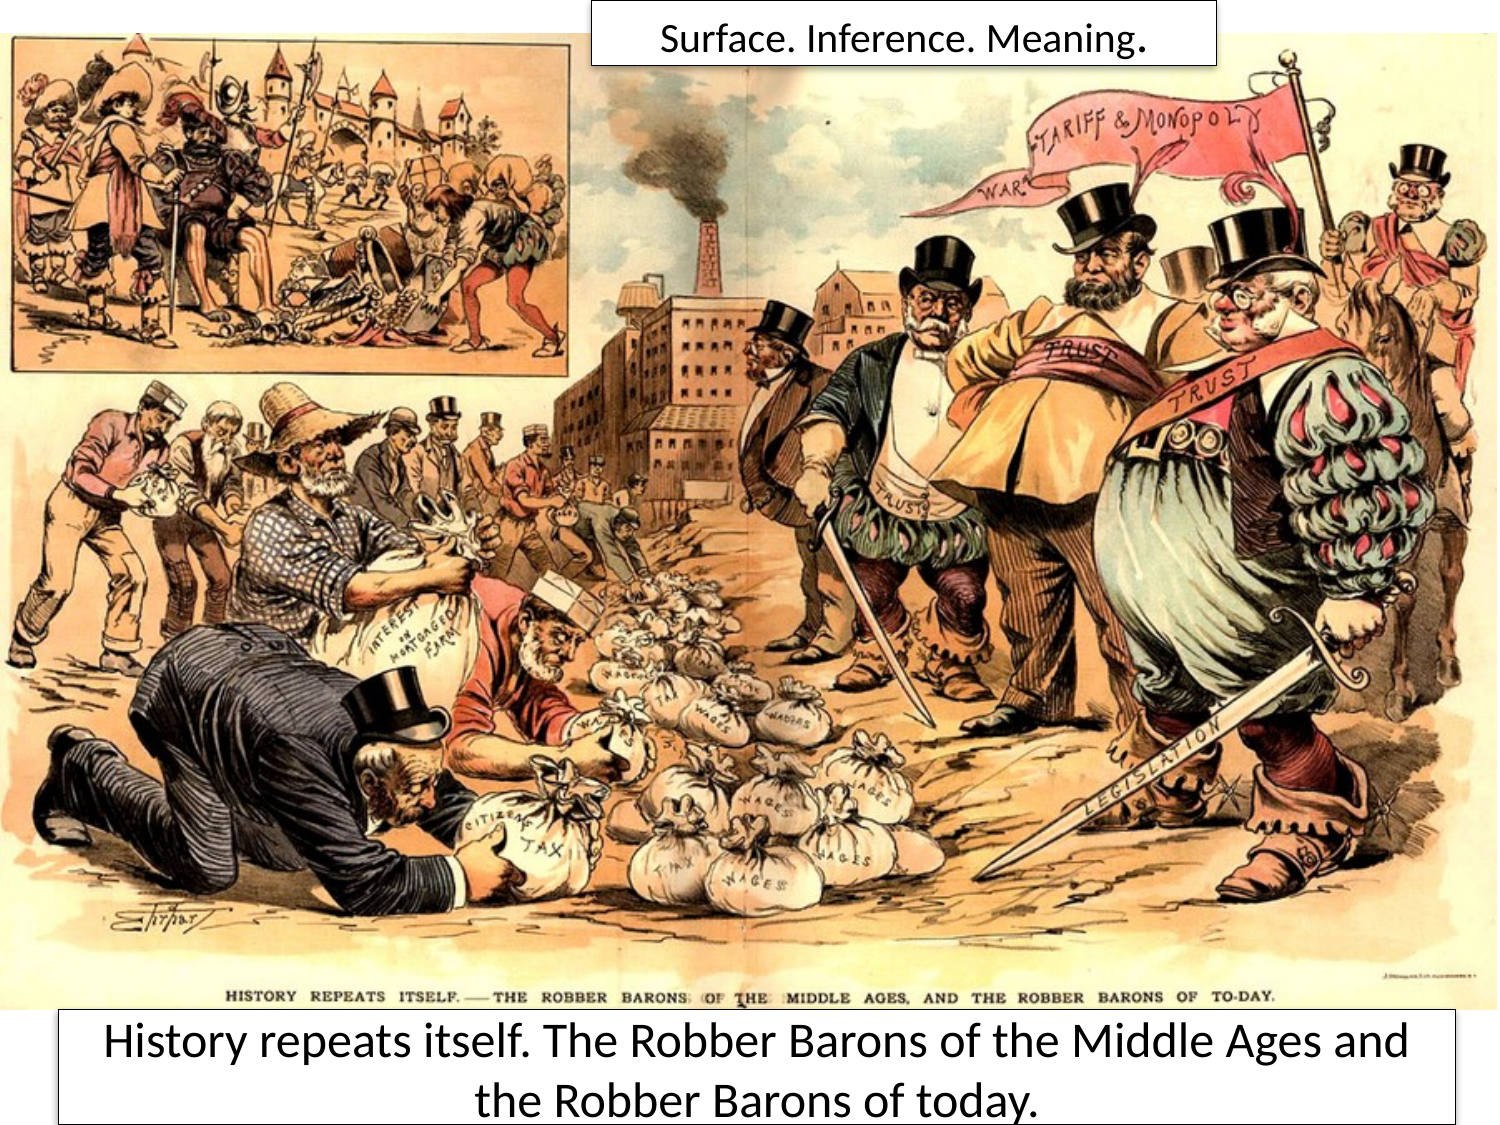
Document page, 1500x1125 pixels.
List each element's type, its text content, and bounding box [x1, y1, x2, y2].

picture [0, 33, 1497, 1010]
text_box History repeats itself. The Robber Barons of the Middle Ages and the Robber Barons of today. [58, 1018, 1456, 1125]
text_box Surface. Inference. Meaning. [591, 0, 1217, 31]
